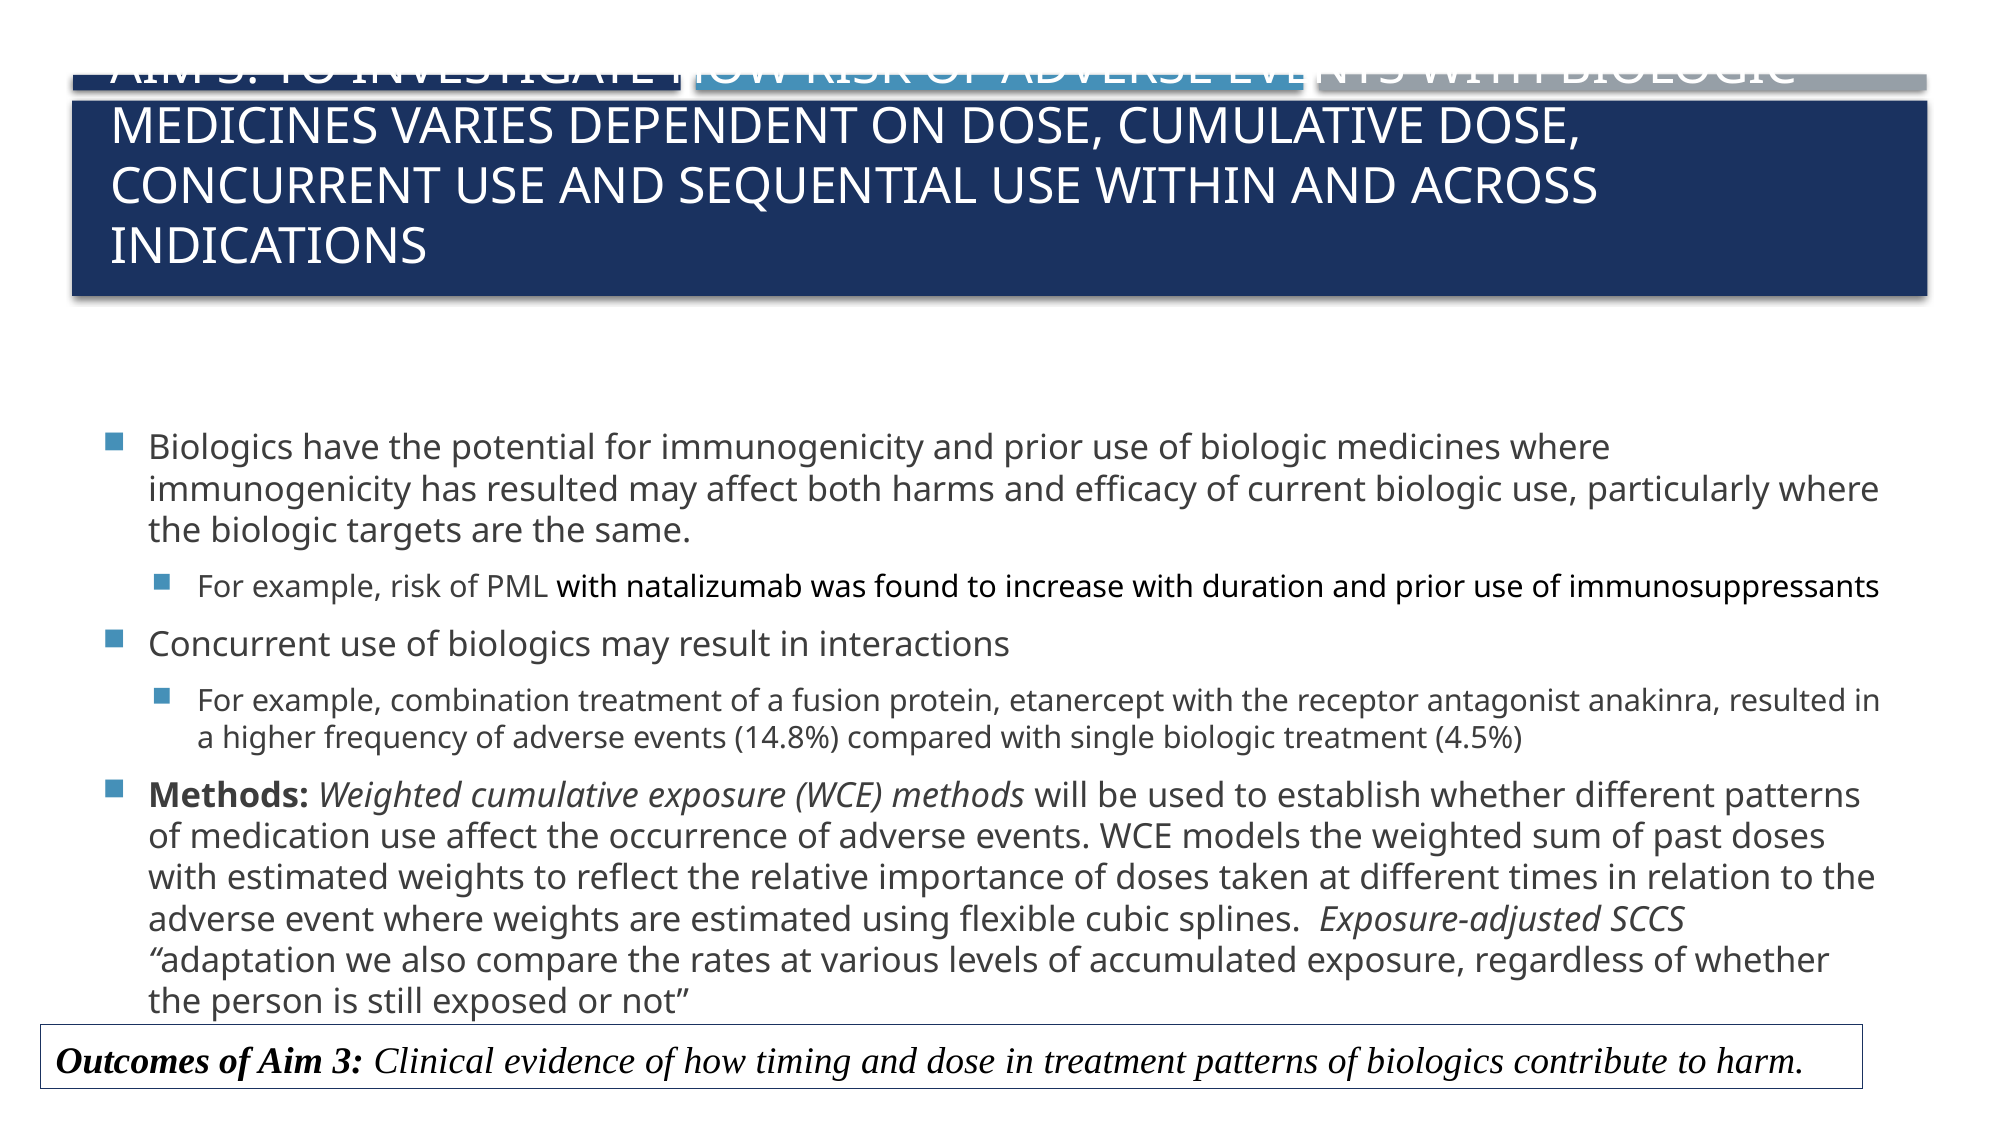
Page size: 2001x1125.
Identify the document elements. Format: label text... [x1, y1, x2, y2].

text_box Outcomes of Aim 3: Clinical evidence of how timing and dose in treatment patterns of biologics contribute to harm. [40, 1024, 1863, 1089]
list Biologics have the potential for immunogenicity and prior use of biologic medicines where immunogenicity has resulted may affect both harms and efficacy of current biologic use, particularly where the biologic targets are the same. For example, risk of PML with natalizumab was found to increase with duration and prior use of immunosuppressants Concurrent use of biologics may result in interactions For example, combination treatment of a fusion protein, etanercept with the receptor antagonist anakinra, resulted in a higher frequency of adverse events (14.8%) compared with single biologic treatment (4.5%) Methods: Weighted cumulative exposure (WCE) methods will be used to establish whether different patterns of medication use affect the occurrence of adverse events. WCE models the weighted sum of past doses with estimated weights to reflect the relative importance of doses taken at different times in relation to the adverse event where weights are estimated using flexible cubic splines. Exposure-adjusted SCCS “adaptation we also compare the rates at various levels of accumulated exposure, regardless of whether the person is still exposed or not” [87, 417, 1897, 1057]
title Aim 3: To investigate how risk of adverse events with biologic medicines varies dependent on dose, cumulative dose, concurrent use and sequential use within and across indications [95, 115, 1905, 282]
